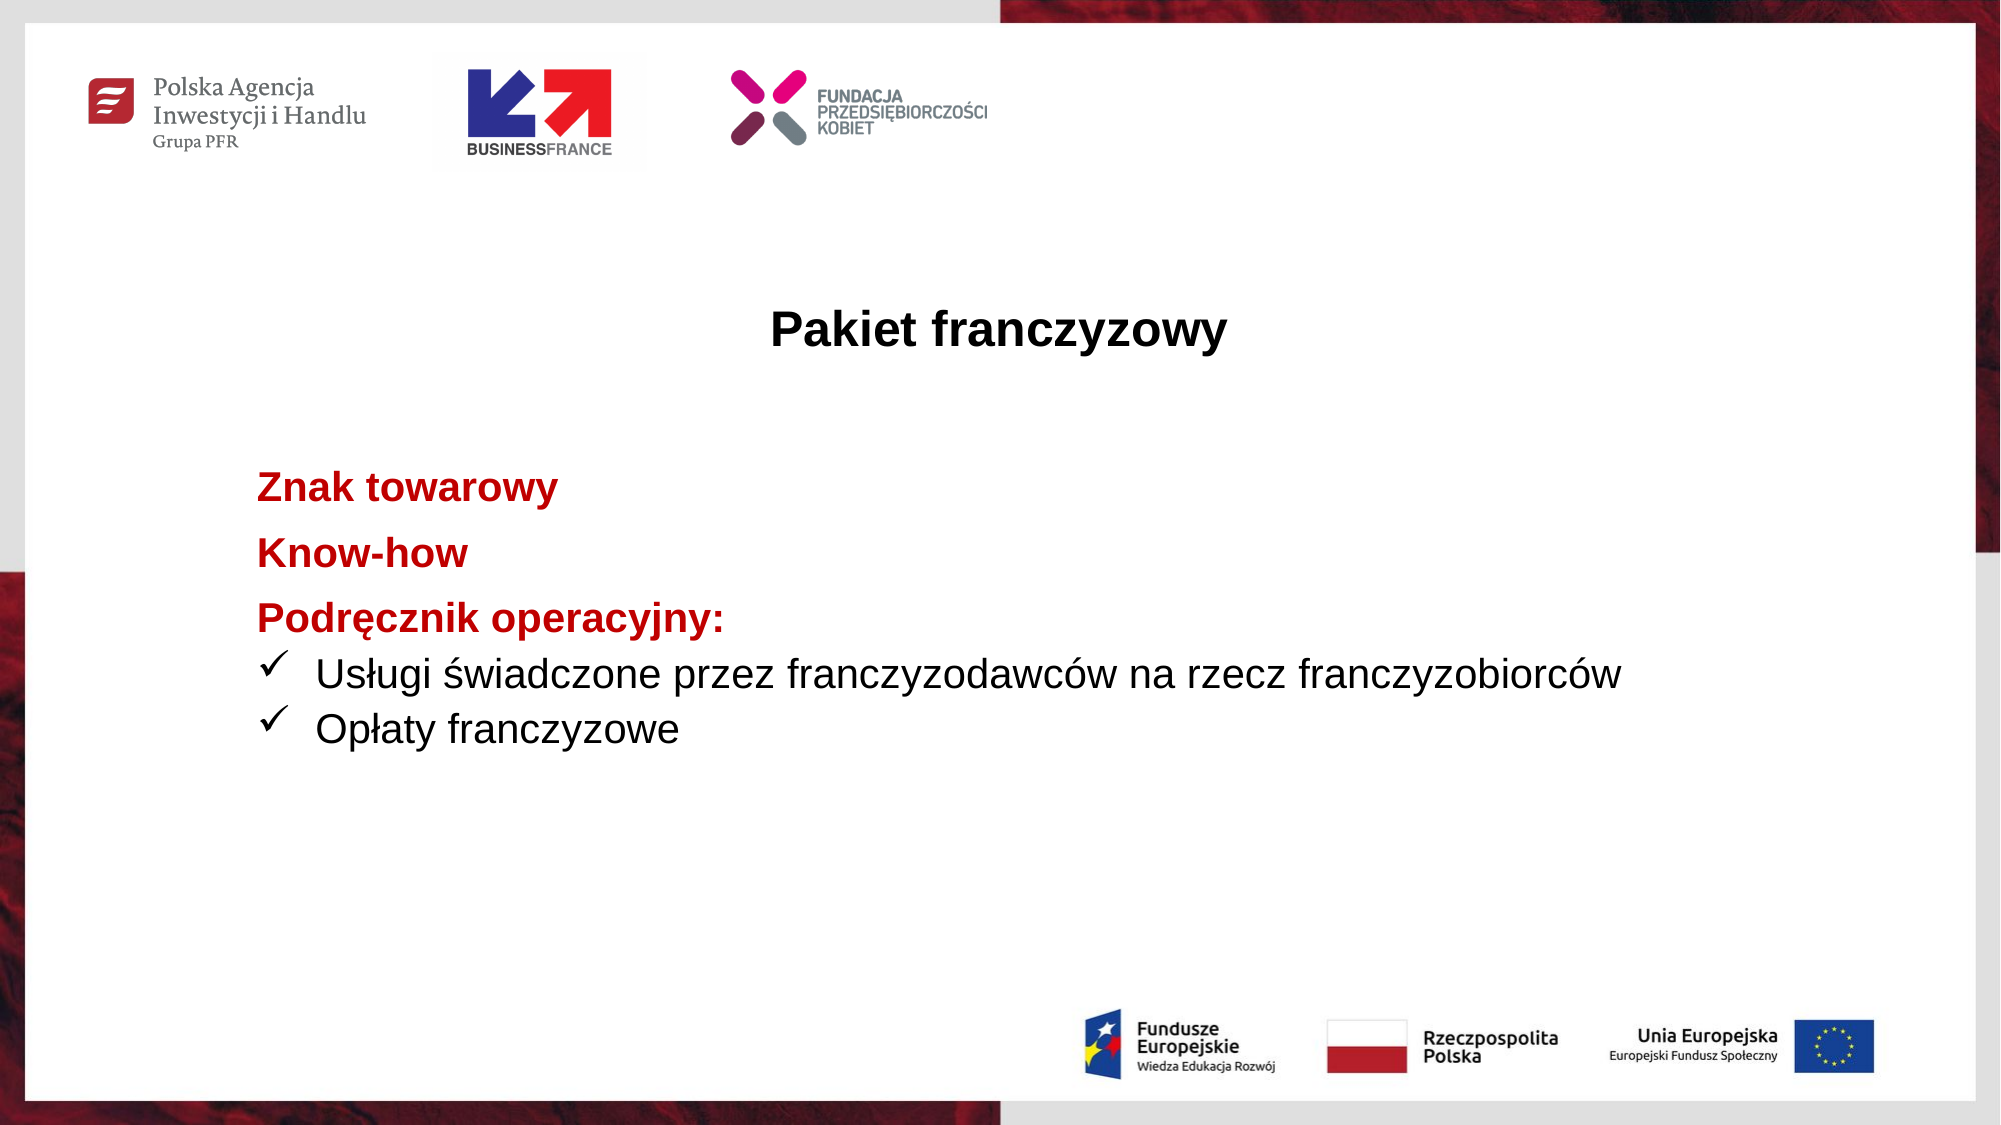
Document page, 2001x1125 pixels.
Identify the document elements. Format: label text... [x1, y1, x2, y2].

picture [0, 0, 2001, 1125]
list Znak towarowy Know-how Podręcznik operacyjny: Usługi świadczone przez franczyzodawców na rzecz franczyzobiorców Opłaty franczyzowe [241, 457, 1967, 1125]
title Pakiet franczyzowy [137, 221, 1863, 440]
